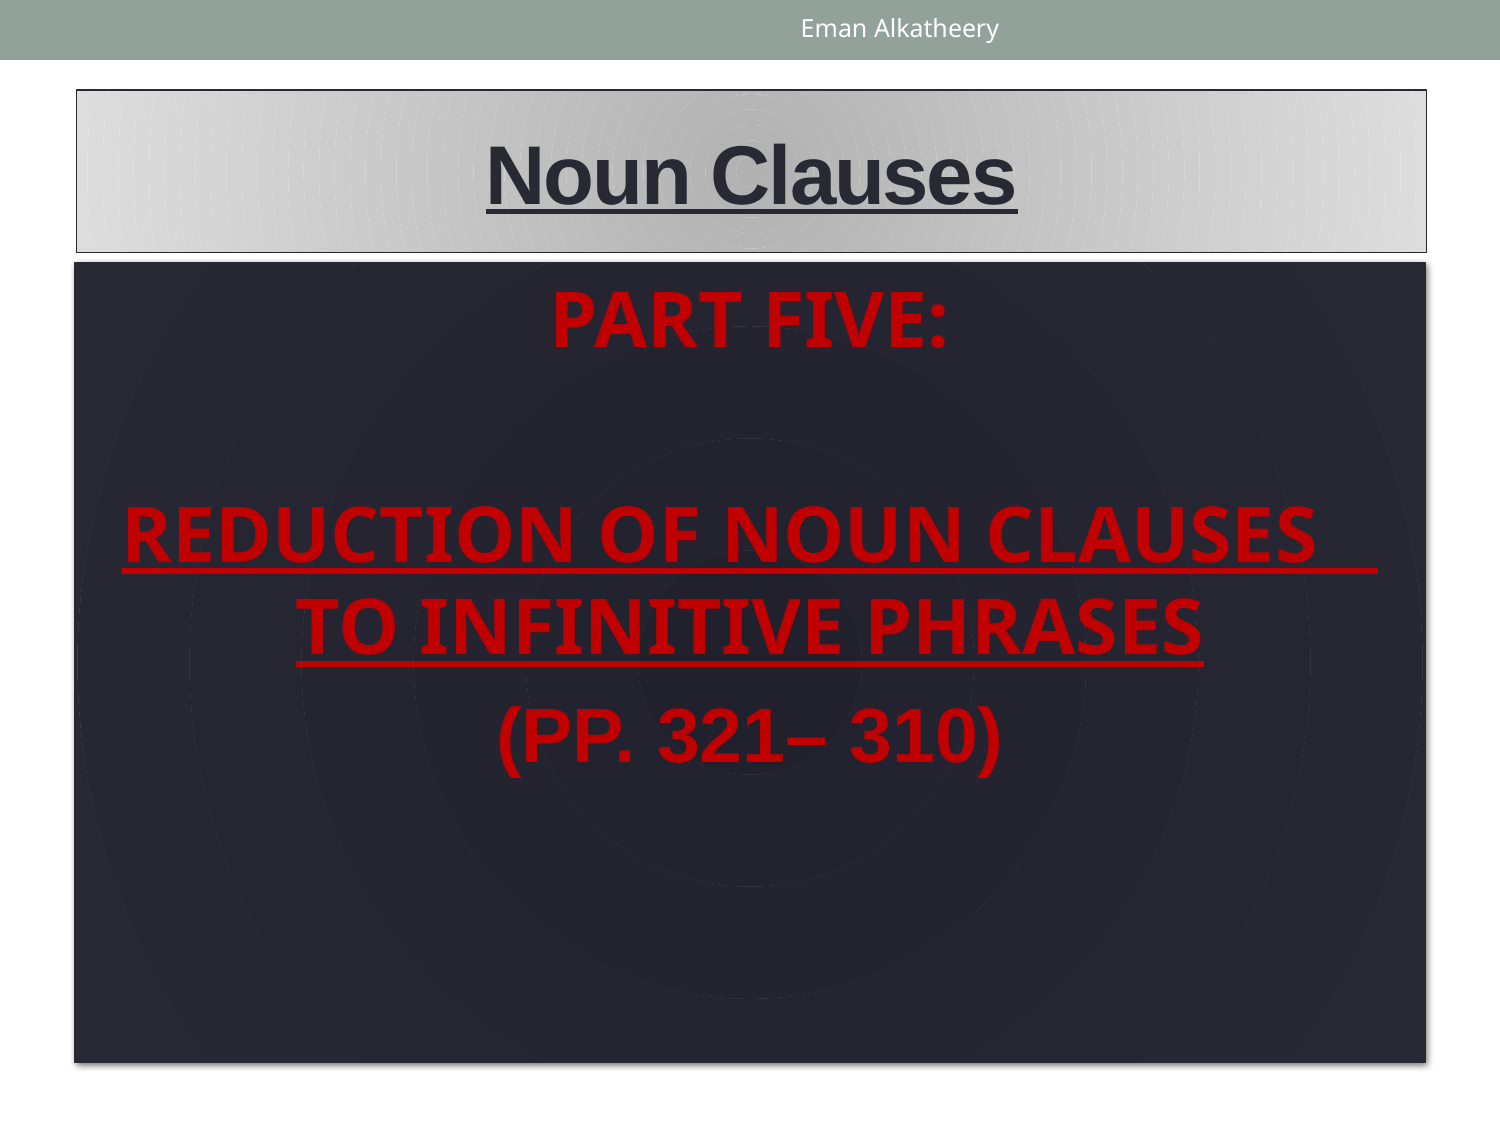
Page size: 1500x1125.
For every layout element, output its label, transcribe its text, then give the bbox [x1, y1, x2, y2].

list PART FIVE: REDUCTION OF NOUN CLAUSES TO INFINITIVE PHRASES (PP. 321– 310) [74, 262, 1426, 1063]
title Noun Clauses [76, 89, 1427, 253]
footer Eman Alkatheery [562, 3, 1238, 57]
